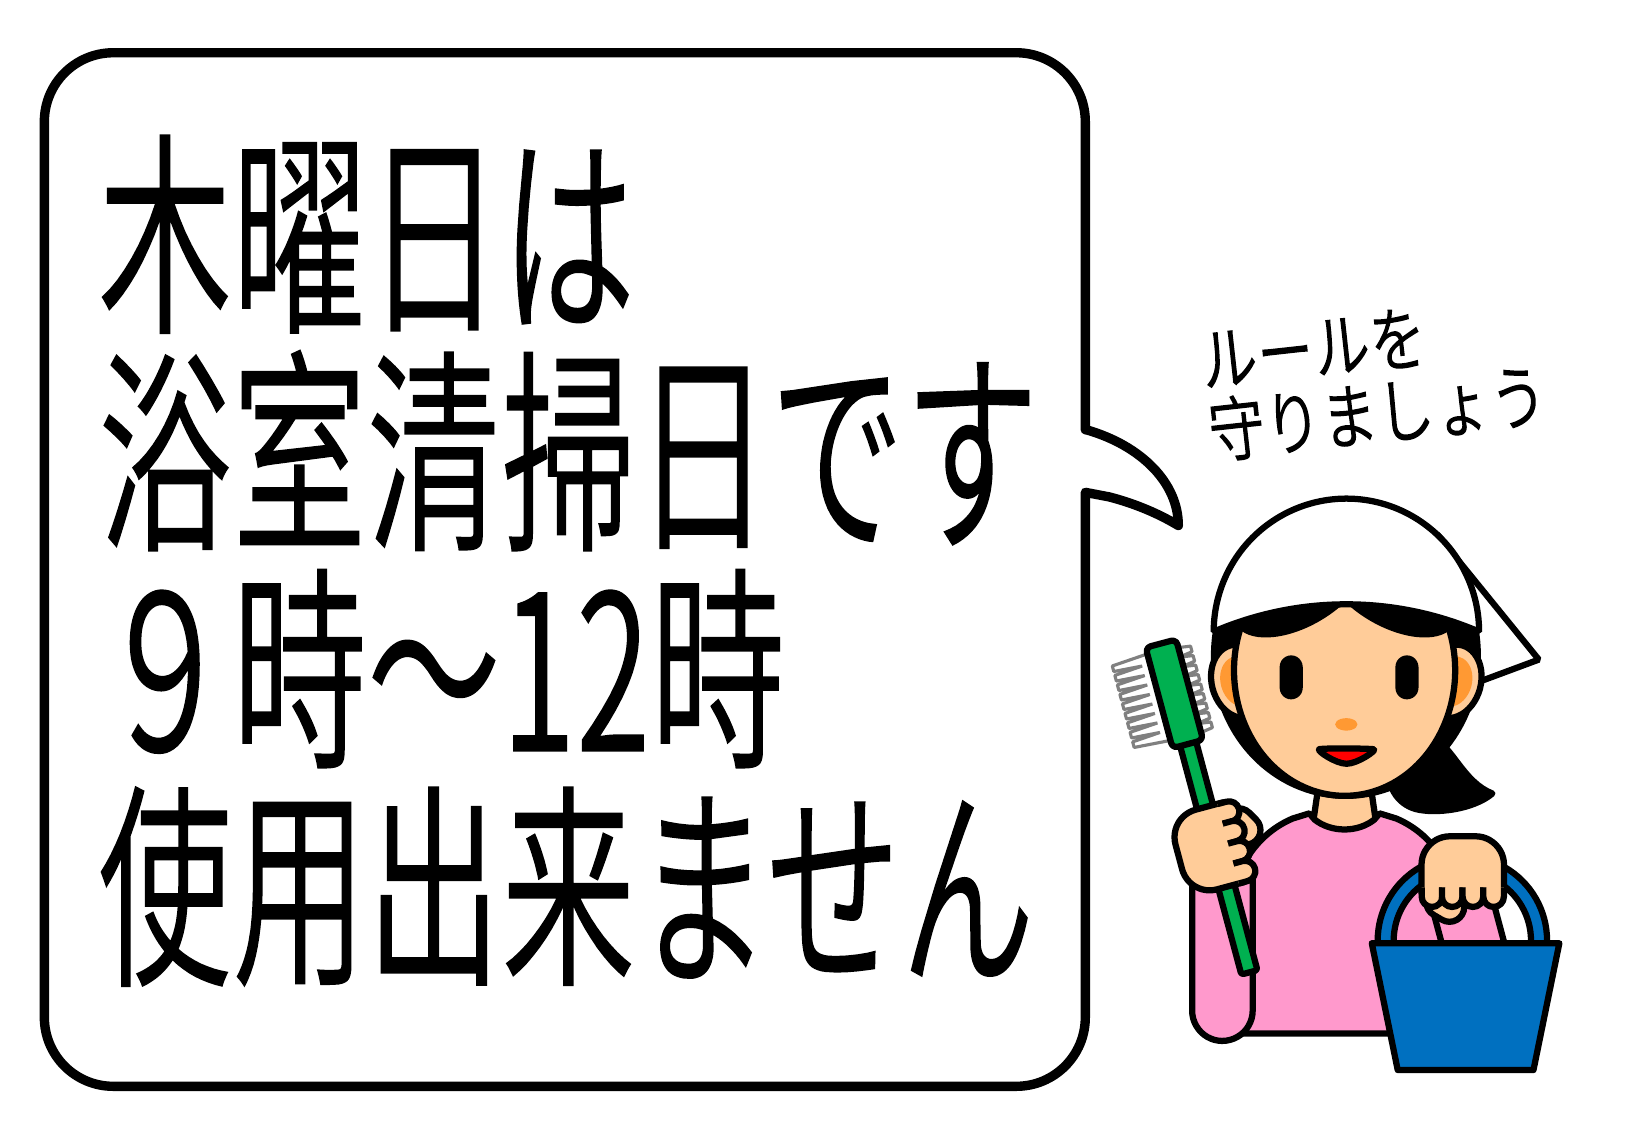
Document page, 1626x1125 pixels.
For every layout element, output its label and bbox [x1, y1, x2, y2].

text_box [44, 52, 1173, 1087]
text_box [1122, 498, 1560, 1071]
